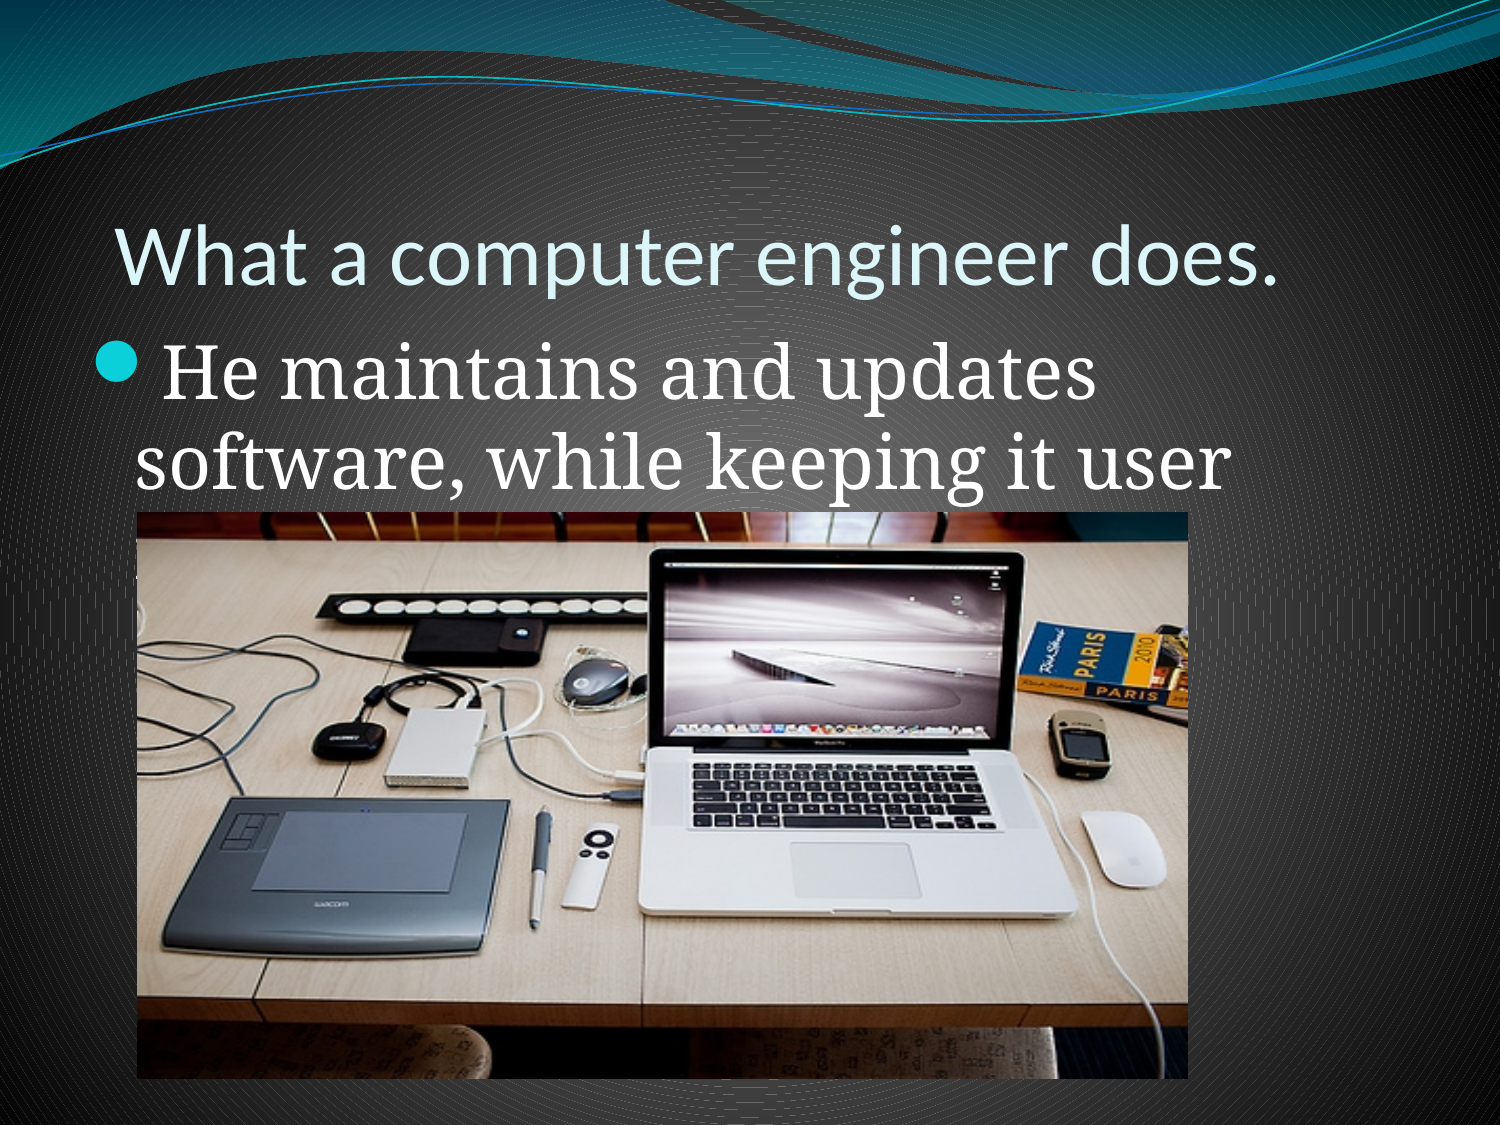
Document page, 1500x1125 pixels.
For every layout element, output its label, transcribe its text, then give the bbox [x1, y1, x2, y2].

list He maintains and updates software, while keeping it user friendly. [75, 317, 1425, 1038]
title What a computer engineer does. [75, 115, 1425, 303]
picture [137, 512, 1188, 1080]
